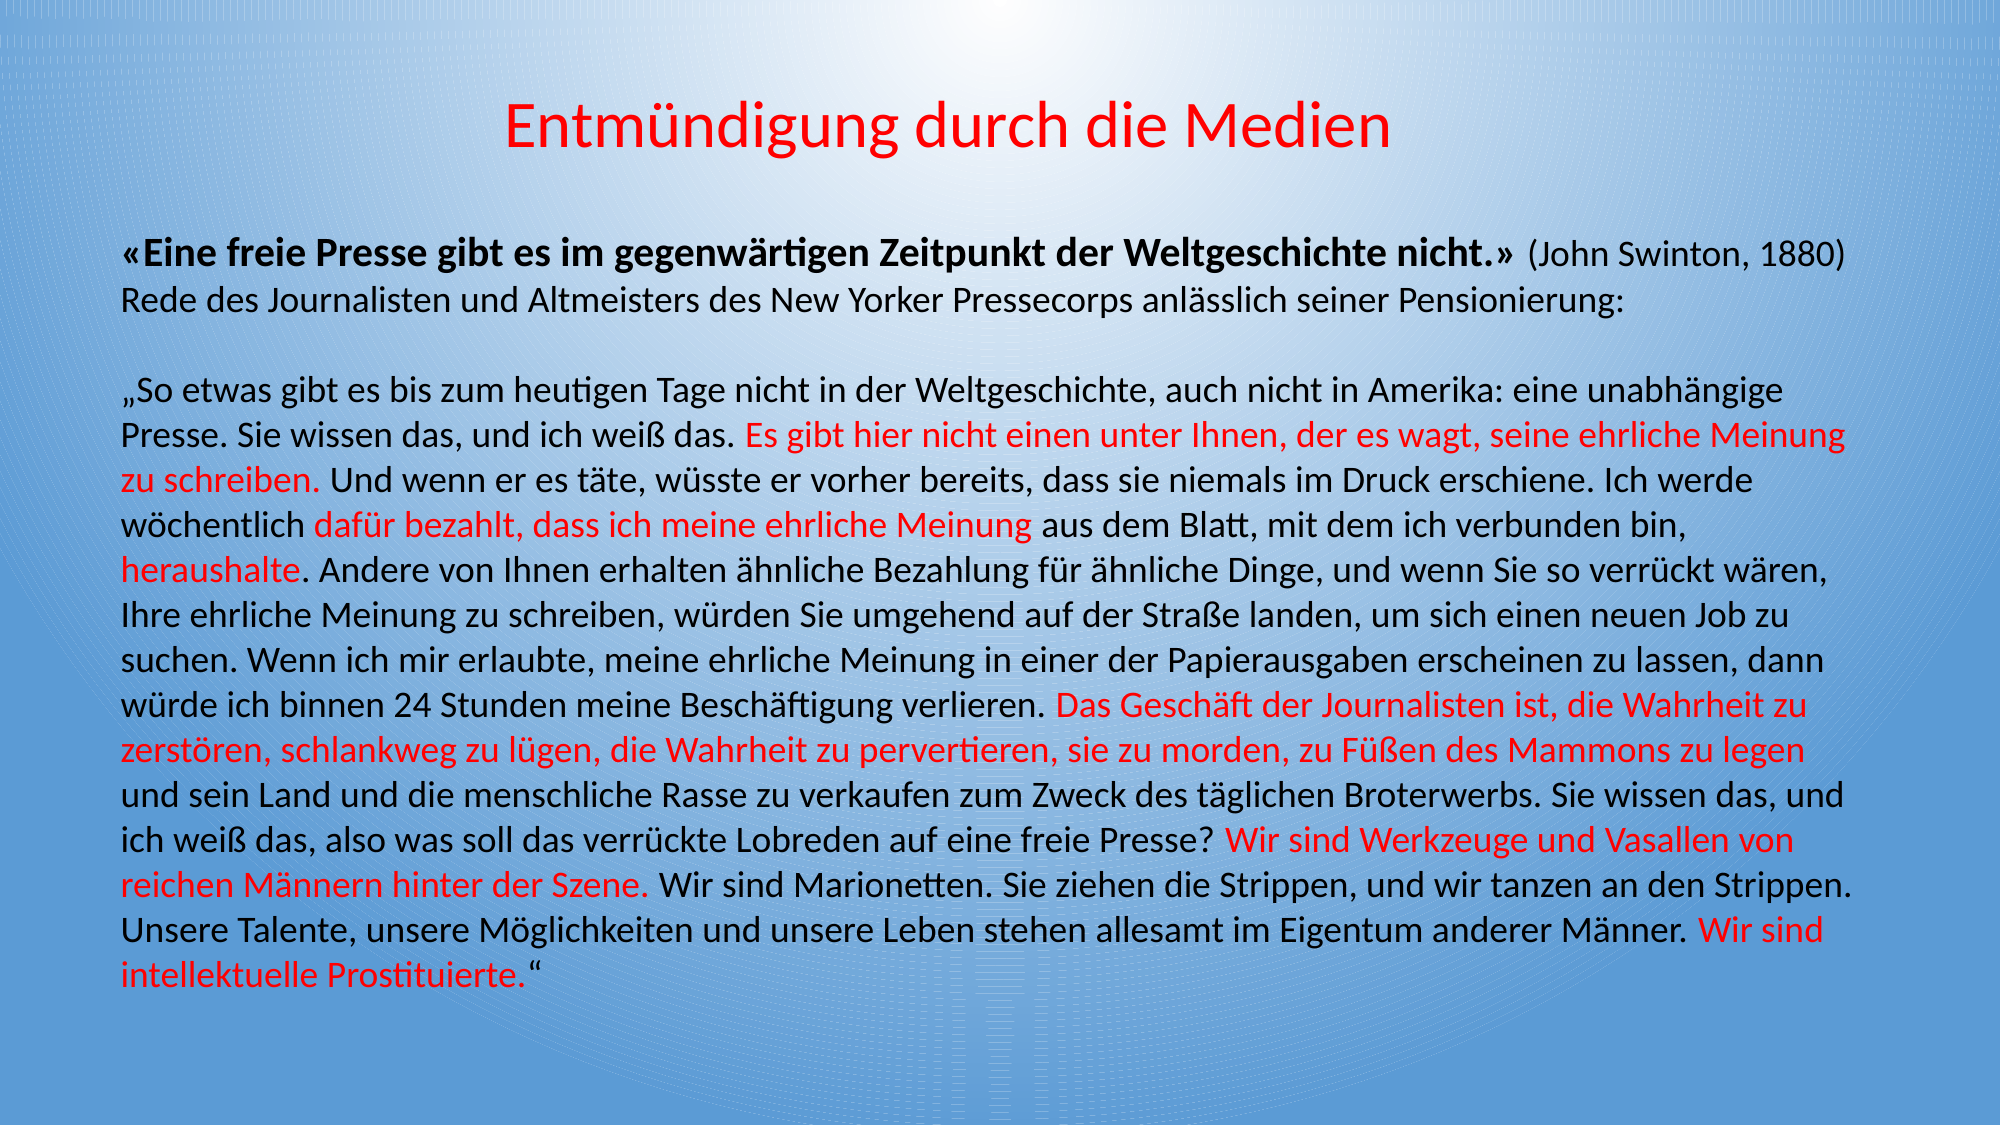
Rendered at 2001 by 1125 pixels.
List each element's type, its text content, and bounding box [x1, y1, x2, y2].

text_box Entmündigung durch die Medien [279, 73, 1618, 168]
text_box «Eine freie Presse gibt es im gegenwärtigen Zeitpunkt der Weltgeschichte nicht.» (John Swinton, 1880) Rede des Journalisten und Altmeisters des New Yorker Pressecorps anlässlich seiner Pensionierung: „So etwas gibt es bis zum heutigen Tage nicht in der Weltgeschichte, auch nicht in Amerika: eine unabhängige Presse. Sie wissen das, und ich weiß das. Es gibt hier nicht einen unter Ihnen, der es wagt, seine ehrliche Meinung zu schreiben. Und wenn er es täte, wüsste er vorher bereits, dass sie niemals im Druck erschiene. Ich werde wöchentlich dafür bezahlt, dass ich meine ehrliche Meinung aus dem Blatt, mit dem ich verbunden bin, heraushalte. Andere von Ihnen erhalten ähnliche Bezahlung für ähnliche Dinge, und wenn Sie so verrückt wären, Ihre ehrliche Meinung zu schreiben, würden Sie umgehend auf der Straße landen, um sich einen neuen Job zu suchen. Wenn ich mir erlaubte, meine ehrliche Meinung in einer der Papierausgaben erscheinen zu lassen, dann würde ich binnen 24 Stunden meine Beschäftigung verlieren. Das Geschäft der Journalisten ist, die Wahrheit zu zerstören, schlankweg zu lügen, die Wahrheit zu pervertieren, sie zu morden, zu Füßen des Mammons zu legen und sein Land und die menschliche Rasse zu verkaufen zum Zweck des täglichen Broterwerbs. Sie wissen das, und ich weiß das, also was soll das verrückte Lobreden auf eine freie Presse? Wir sind Werkzeuge und Vasallen von reichen Männern hinter der Szene. Wir sind Marionetten. Sie ziehen die Strippen, und wir tanzen an den Strippen. Unsere Talente, unsere Möglichkeiten und unsere Leben stehen allesamt im Eigentum anderer Männer. Wir sind intellektuelle Prostituierte.“ [105, 217, 1891, 1003]
